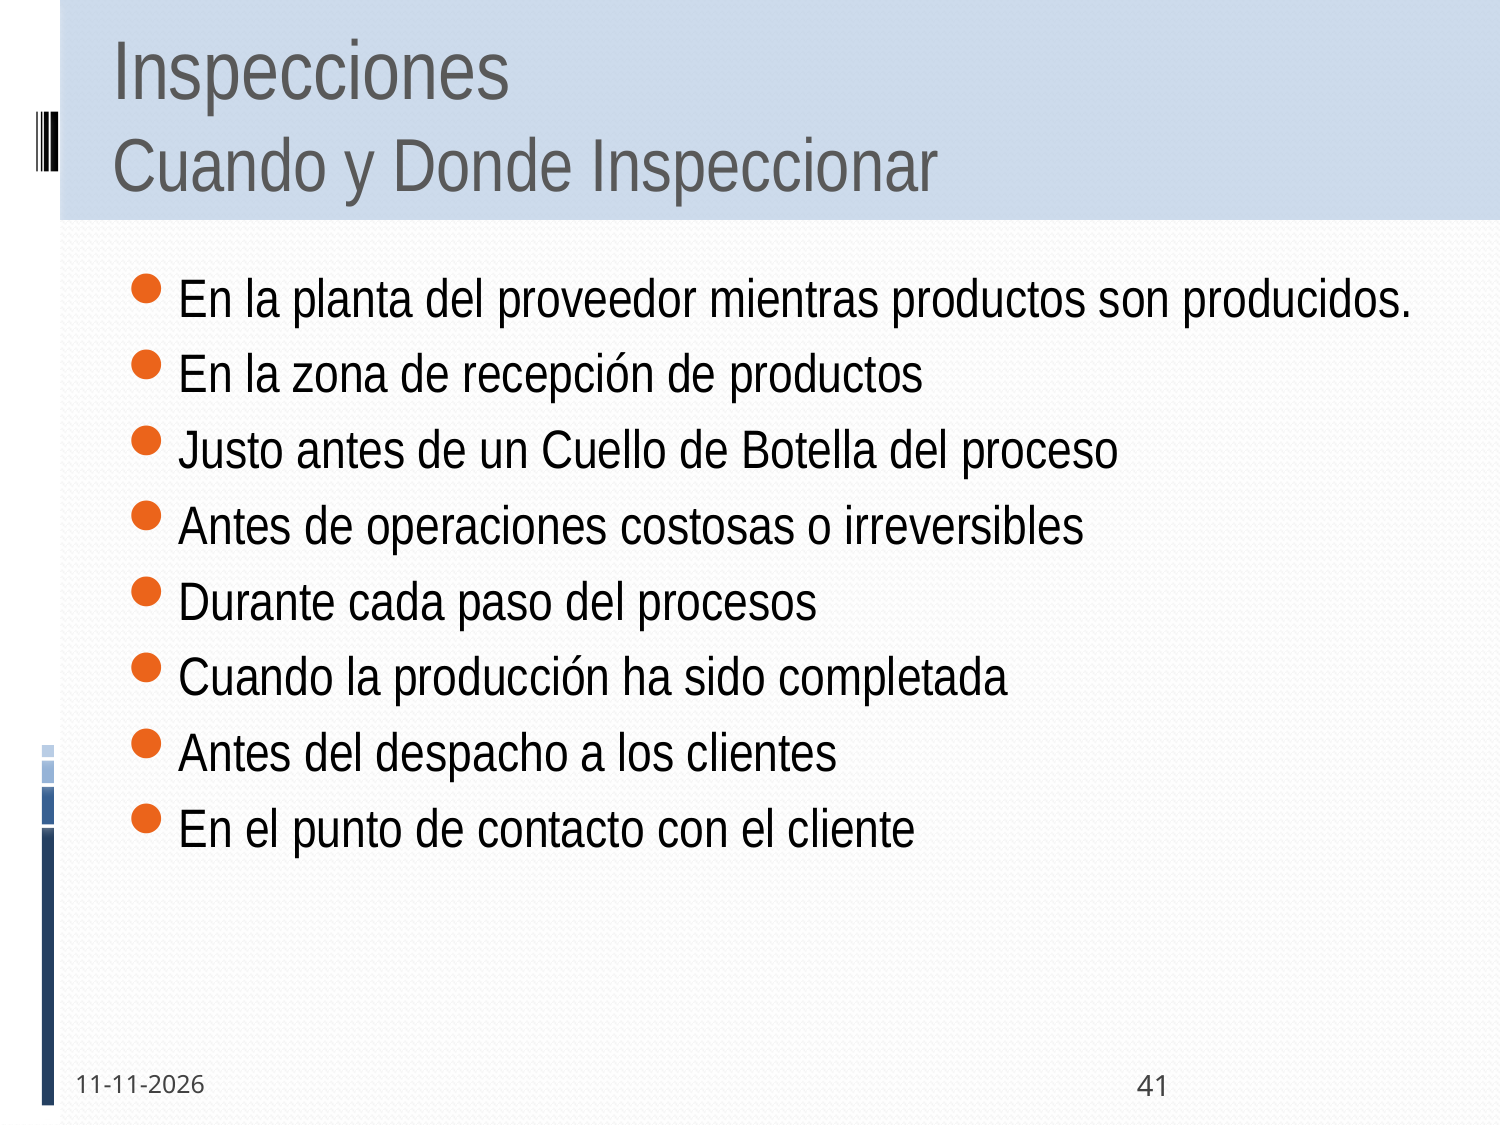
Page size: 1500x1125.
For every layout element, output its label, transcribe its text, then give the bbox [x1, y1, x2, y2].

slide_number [75, 1042, 243, 1103]
title Inspecciones Cuando y Donde Inspeccionar [111, 18, 1436, 207]
list En la planta del proveedor mientras productos son producidos. En la zona de recepción de productos Justo antes de un Cuello de Botella del proceso Antes de operaciones costosas o irreversibles Durante cada paso del procesos Cuando la producción ha sido completada Antes del despacho a los clientes En el punto de contacto con el cliente [111, 255, 1436, 1038]
slide_number 41 [1045, 1046, 1171, 1107]
